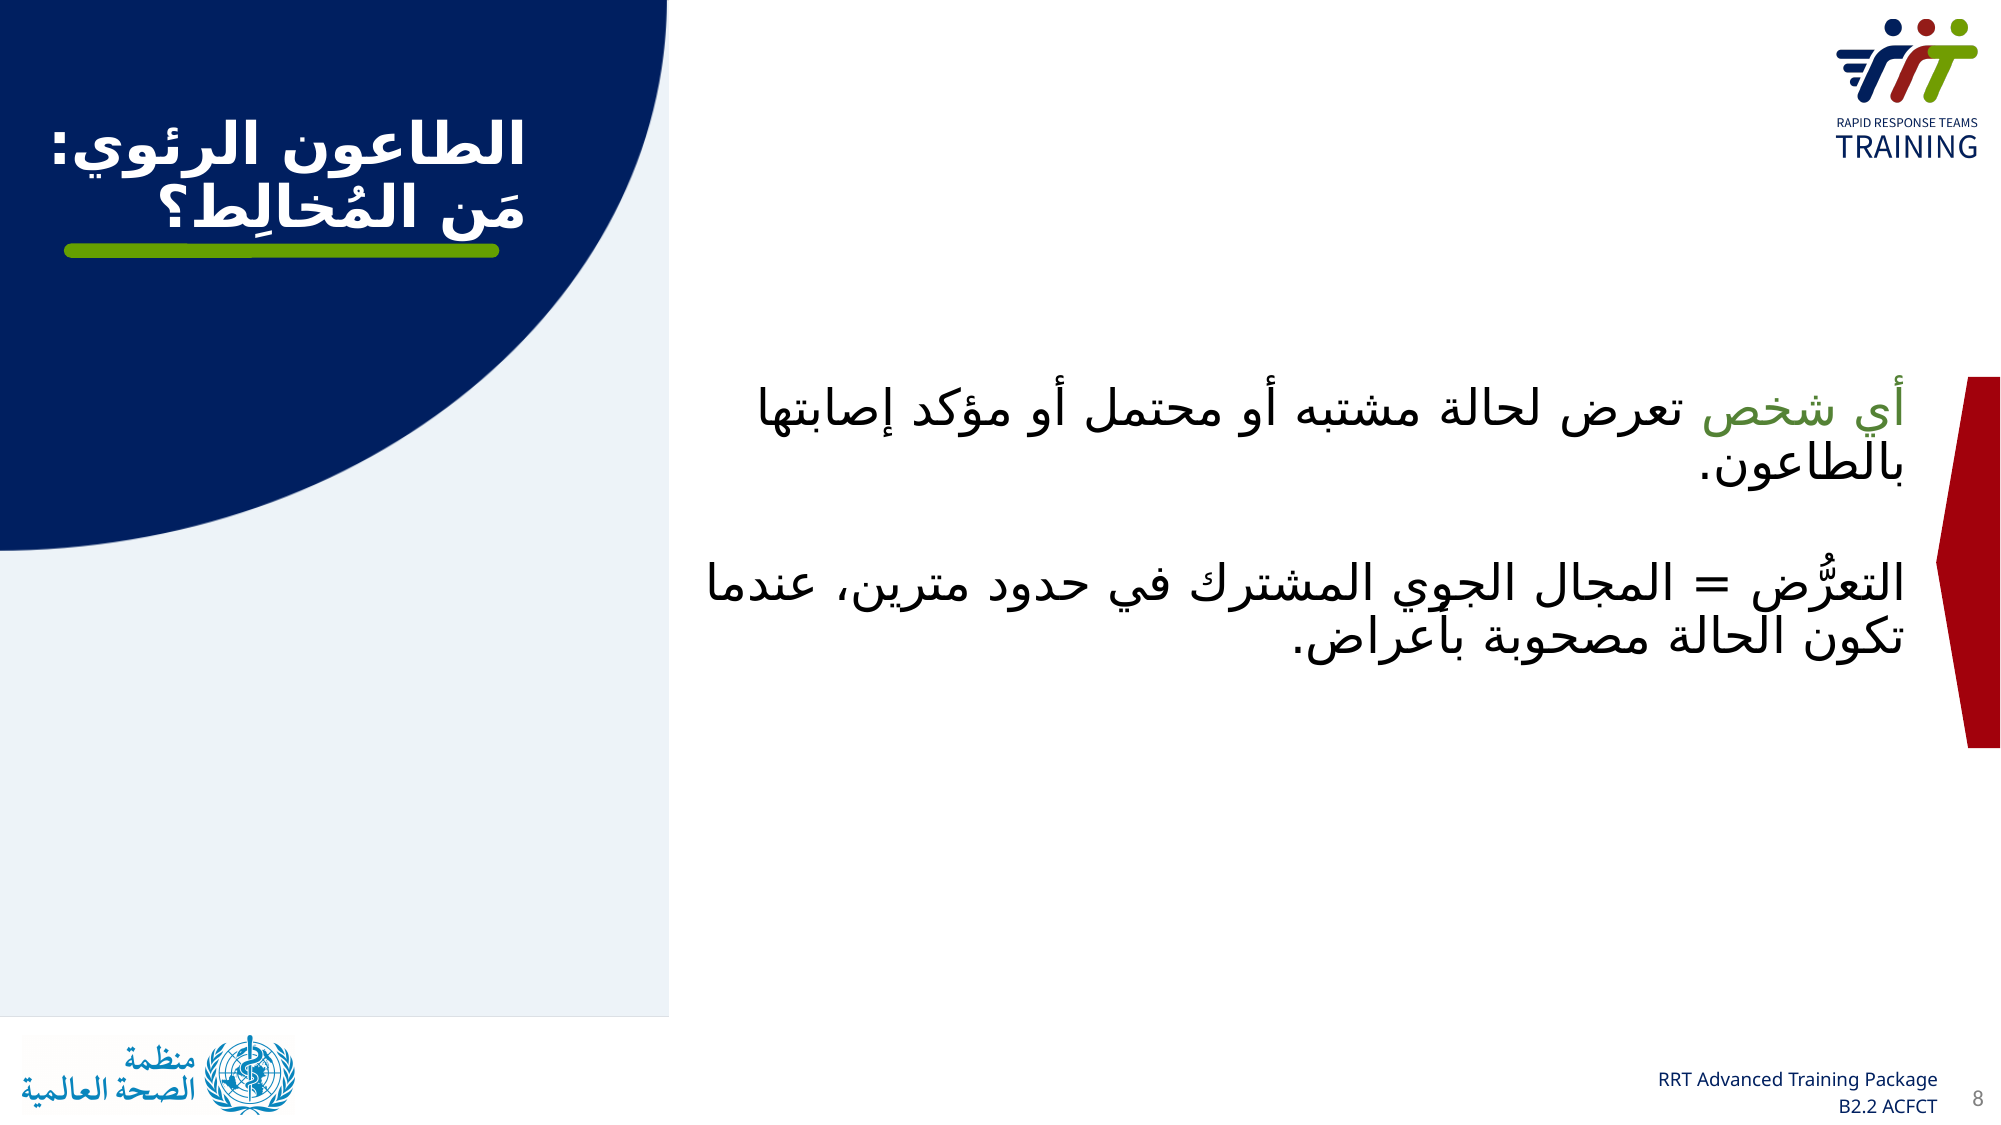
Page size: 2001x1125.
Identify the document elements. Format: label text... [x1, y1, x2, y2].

picture [1835, 19, 1978, 167]
picture [22, 1035, 295, 1115]
list أي شخص تعرض لحالة مشتبه أو محتمل أو مؤكد إصابتها بالطاعون. التعرُّض = المجال الجوي المشترك في حدود مترين، عندما تكون الحالة مصحوبة بأعراض. [678, 374, 1915, 705]
picture [252, 1050, 258, 1059]
picture [0, 0, 669, 1018]
title الطاعون الرئوي: مَن المُخالِط؟ [0, 90, 536, 265]
